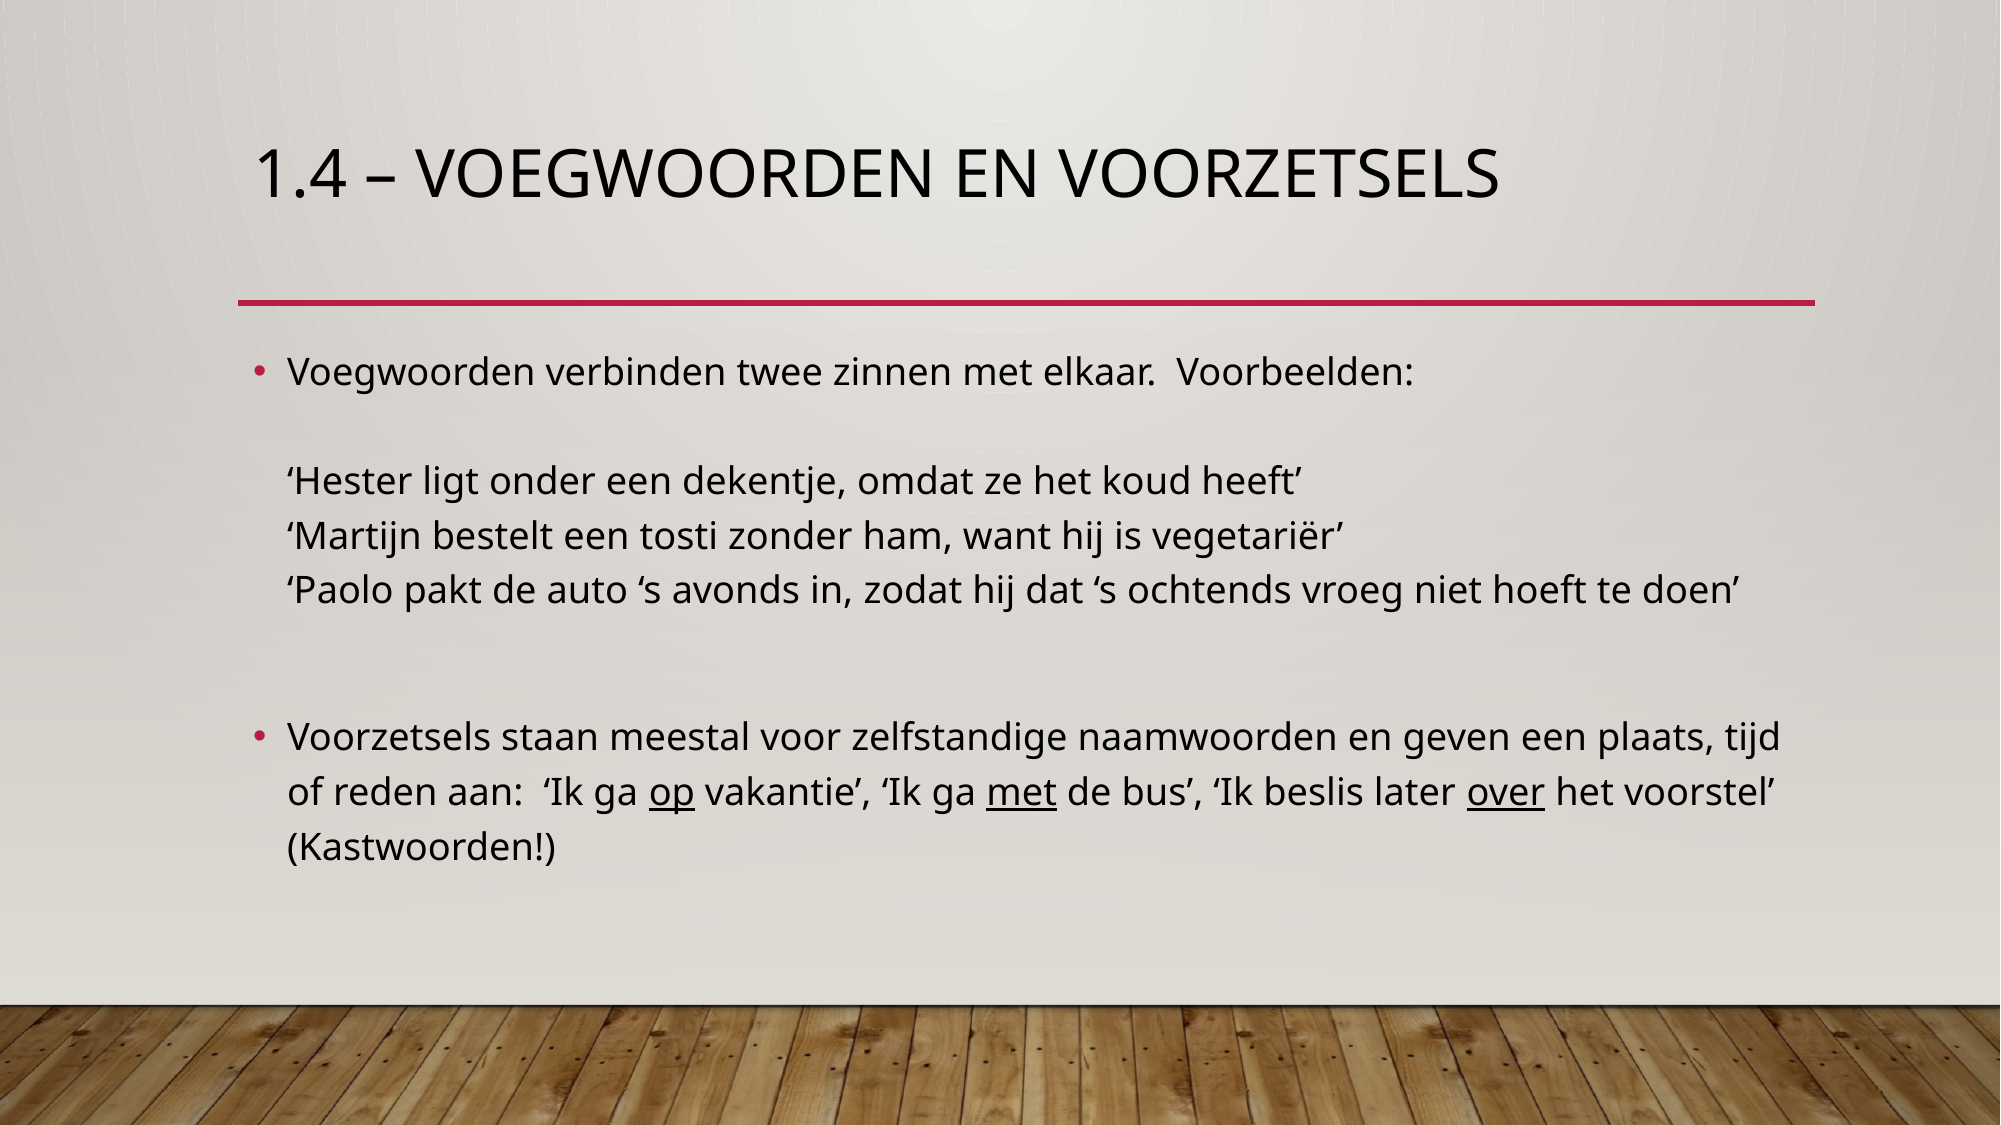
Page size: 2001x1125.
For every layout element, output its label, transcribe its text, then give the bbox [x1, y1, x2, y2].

list Voegwoorden verbinden twee zinnen met elkaar. Voorbeelden: ‘Hester ligt onder een dekentje, omdat ze het koud heeft’ ‘Martijn bestelt een tosti zonder ham, want hij is vegetariër’ ‘Paolo pakt de auto ‘s avonds in, zodat hij dat ‘s ochtends vroeg niet hoeft te doen’ Voorzetsels staan meestal voor zelfstandige naamwoorden en geven een plaats, tijd of reden aan: ‘Ik ga op vakantie’, ‘Ik ga met de bus’, ‘Ik beslis later over het voorstel’ (Kastwoorden!) [238, 330, 1814, 897]
title 1.4 – voegwoorden en voorzetsels [238, 131, 1814, 305]
picture [0, 1005, 2000, 1125]
